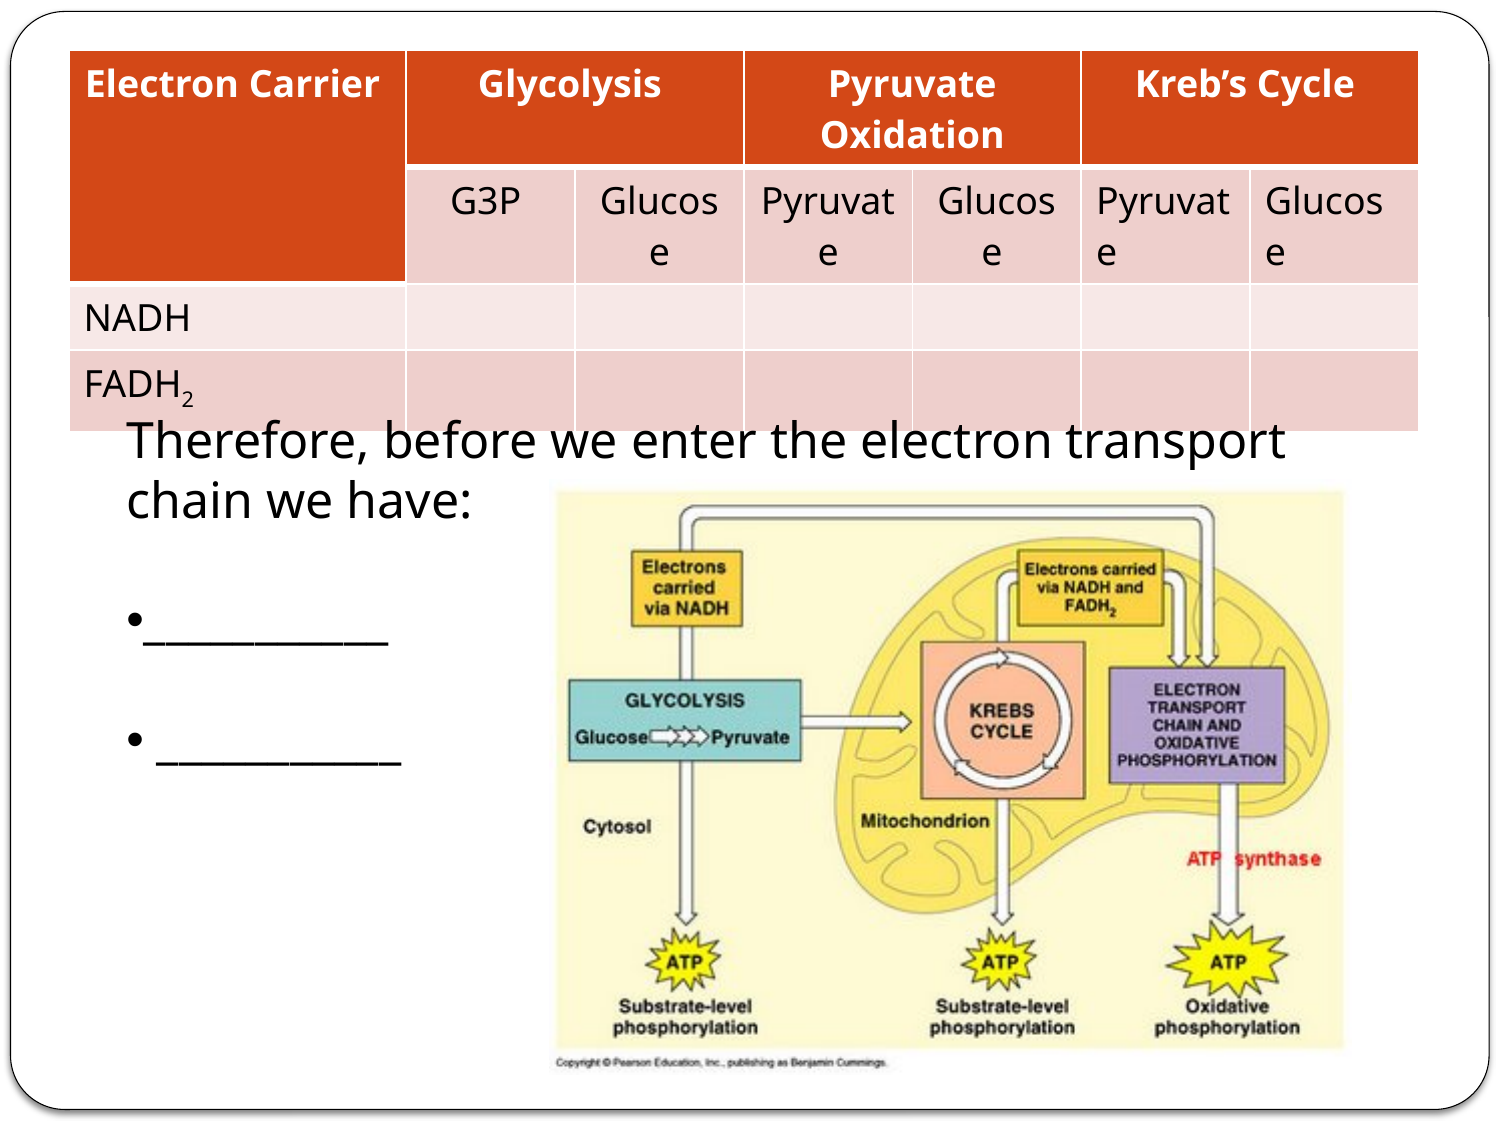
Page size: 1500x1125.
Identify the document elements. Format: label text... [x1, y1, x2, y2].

picture [549, 479, 1352, 1076]
table_cell Glucose [913, 170, 1080, 283]
table_header Kreb’s Cycle [1082, 51, 1418, 164]
table_header Electron Carrier [70, 51, 405, 281]
table_cell Glucose [1251, 170, 1418, 283]
table_cell G3P [407, 170, 574, 283]
table_header Pyruvate Oxidation [745, 51, 1080, 164]
table_cell [1082, 351, 1249, 401]
table_cell Pyruvate [1082, 170, 1249, 283]
table_cell NADH [70, 287, 405, 349]
table_cell [913, 351, 1080, 401]
table_cell [745, 285, 912, 349]
table_cell [1082, 285, 1249, 349]
table_cell [407, 285, 574, 349]
table_cell Pyruvate [745, 170, 912, 283]
table_header Glycolysis [407, 51, 743, 164]
table_cell FADH2 [70, 351, 405, 431]
table_cell [576, 285, 743, 349]
table_cell [745, 351, 912, 401]
table_cell [407, 351, 574, 401]
table_cell [913, 285, 1080, 349]
text_box Therefore, before we enter the electron transport chain we have: ___________ ___________ [111, 401, 1375, 822]
table_cell [1251, 351, 1418, 431]
table_cell [576, 351, 743, 401]
table_cell [1251, 285, 1418, 349]
table_cell Glucose [576, 170, 743, 283]
